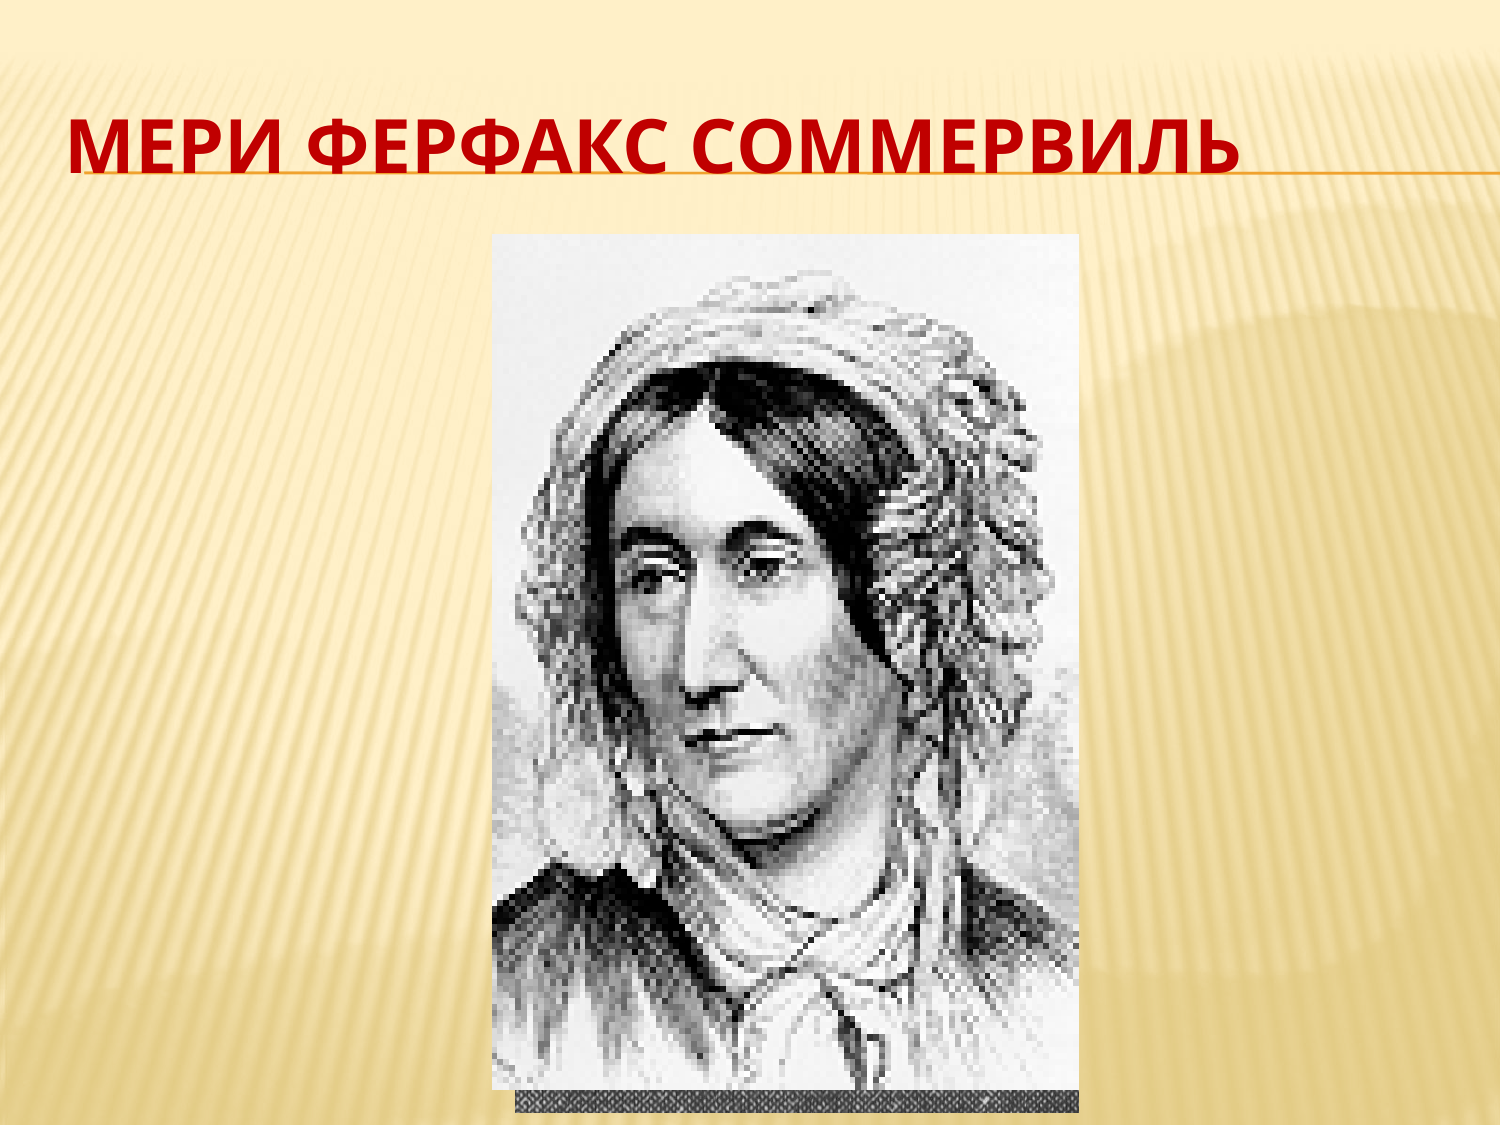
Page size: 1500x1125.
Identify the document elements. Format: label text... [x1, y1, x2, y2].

picture [491, 234, 1079, 1091]
title Мери Ферфакс Соммервиль [50, 75, 1475, 213]
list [515, 1107, 1079, 1114]
